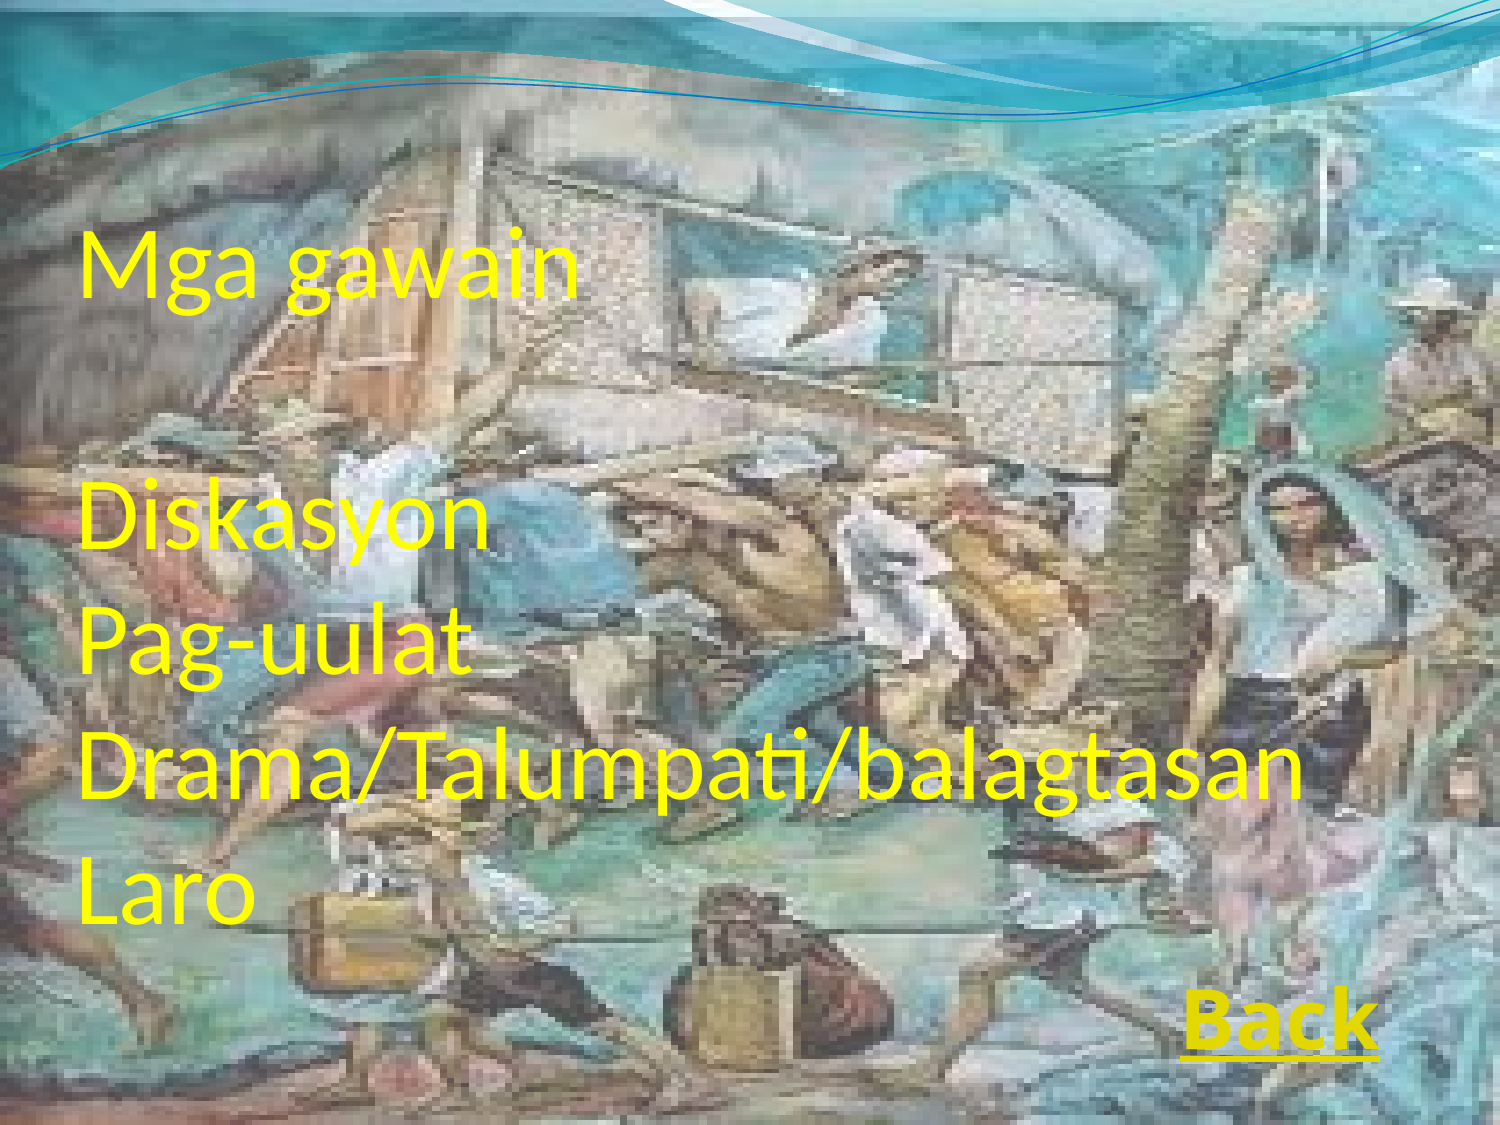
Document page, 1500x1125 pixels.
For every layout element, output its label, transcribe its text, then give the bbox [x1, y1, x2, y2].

title Mga gawain Diskasyon Pag-uulat Drama/Talumpati/balagtasan Laro Back [75, 115, 1425, 1071]
